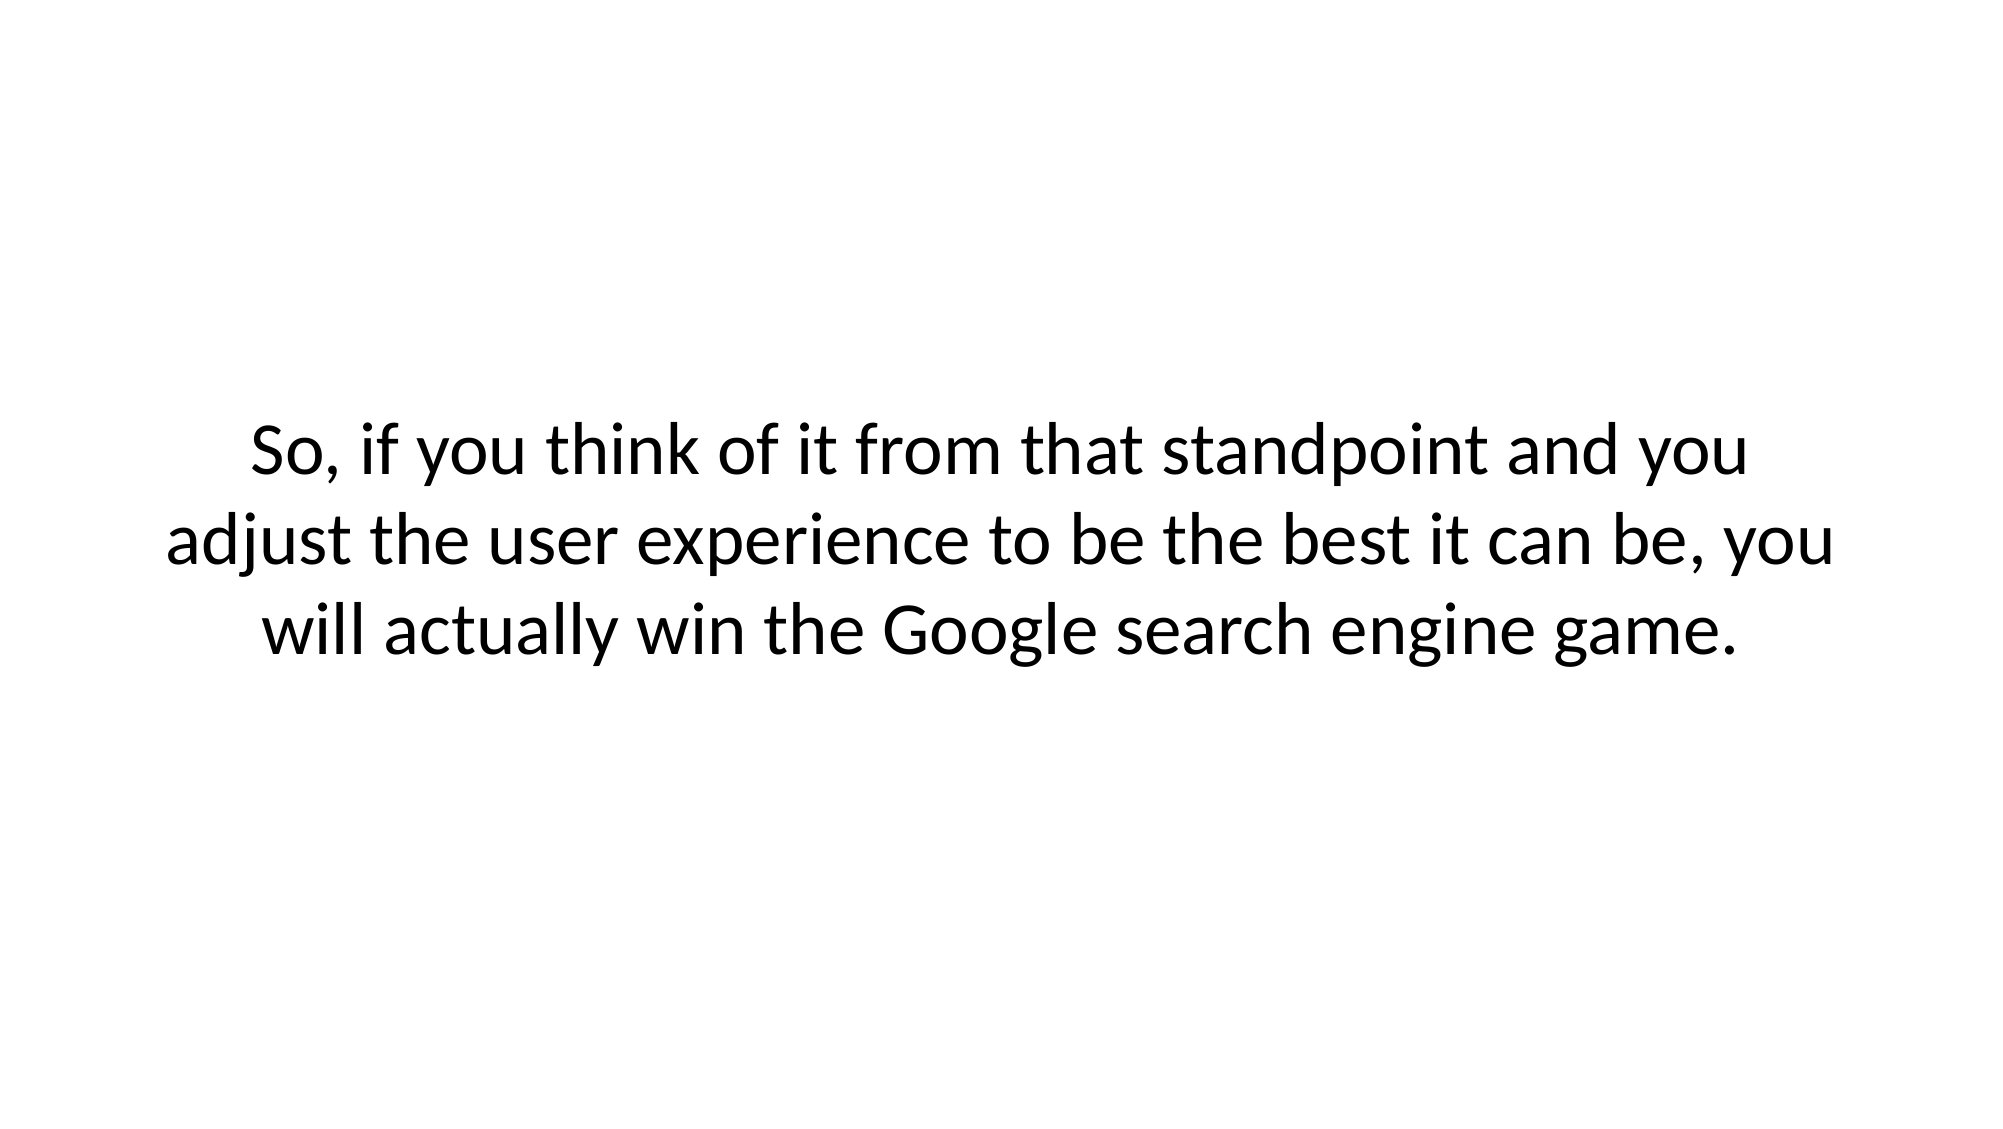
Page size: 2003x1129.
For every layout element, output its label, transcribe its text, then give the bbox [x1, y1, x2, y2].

title So, if you think of it from that standpoint and you adjust the user experience to be the best it can be, you will actually win the Google search engine game. [150, 287, 1853, 782]
